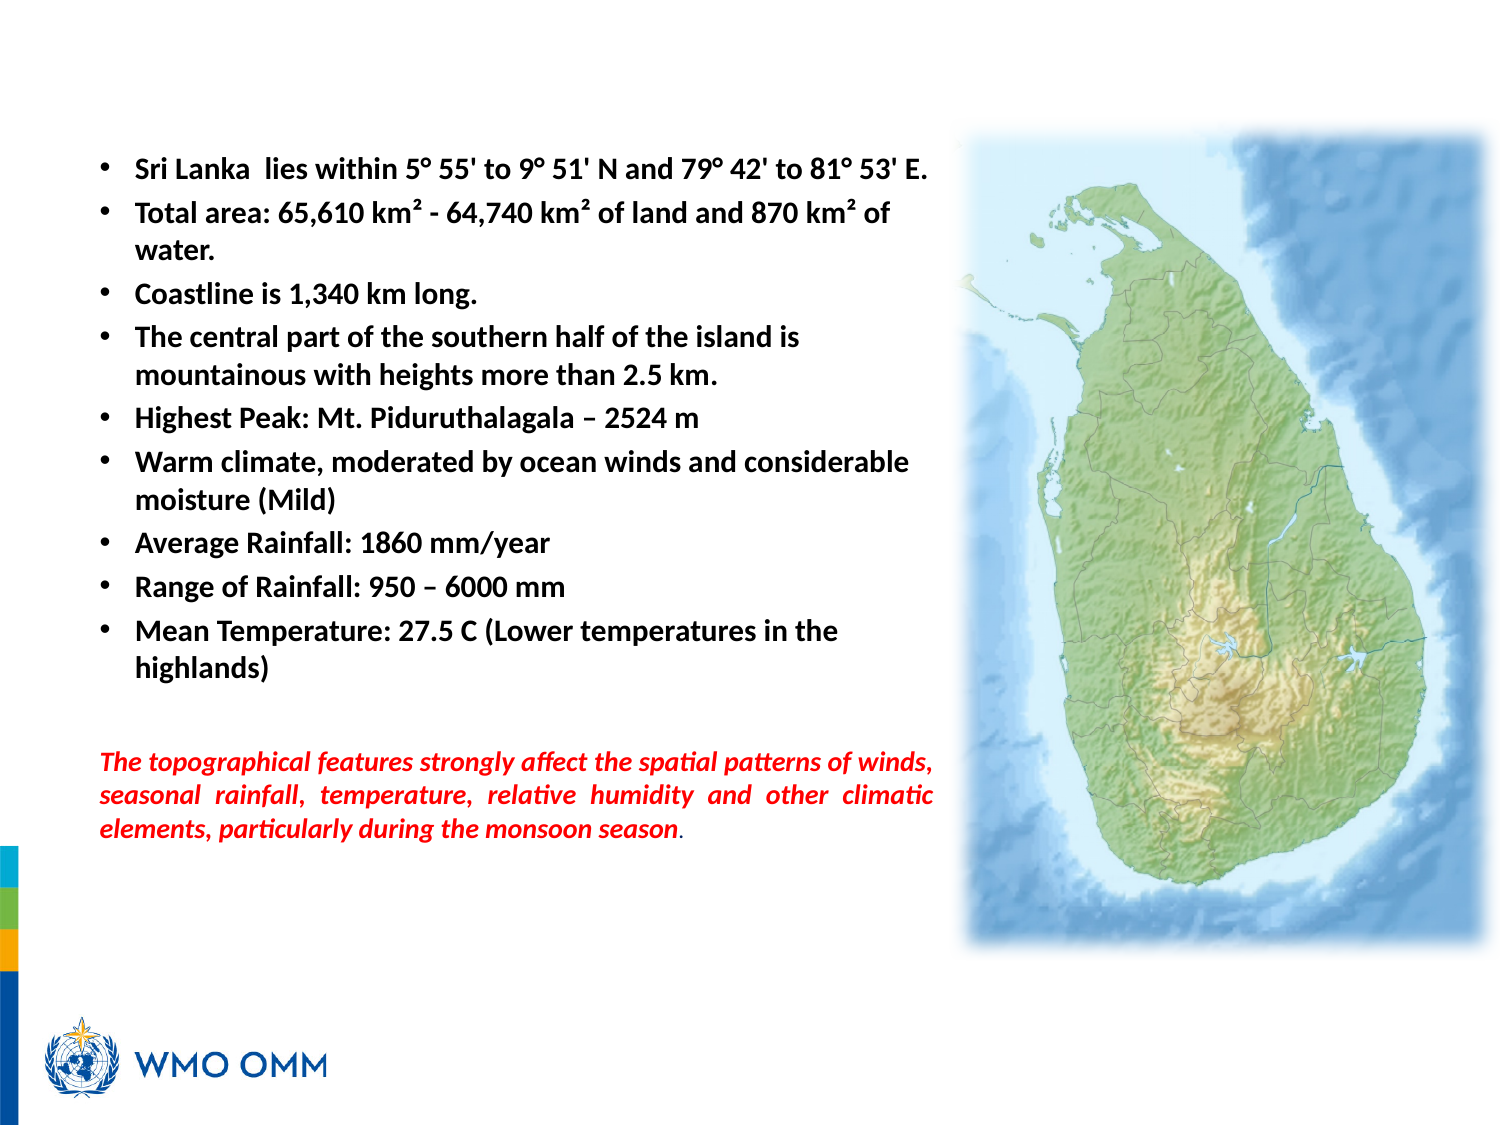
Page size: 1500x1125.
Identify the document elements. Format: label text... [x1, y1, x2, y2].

picture [948, 116, 1500, 962]
picture [0, 845, 327, 1125]
list Sri Lanka lies within 5° 55' to 9° 51' N and 79° 42' to 81° 53' E. Total area: 65,610 km² - 64,740 km² of land and 870 km² of water. Coastline is 1,340 km long. The central part of the southern half of the island is mountainous with heights more than 2.5 km. Highest Peak: Mt. Piduruthalagala – 2524 m Warm climate, moderated by ocean winds and considerable moisture (Mild) Average Rainfall: 1860 mm/year Range of Rainfall: 950 – 6000 mm Mean Temperature: 27.5 C (Lower temperatures in the highlands) The topographical features strongly affect the spatial patterns of winds, seasonal rainfall, temperature, relative humidity and other climatic elements, particularly during the monsoon season. [84, 140, 943, 961]
